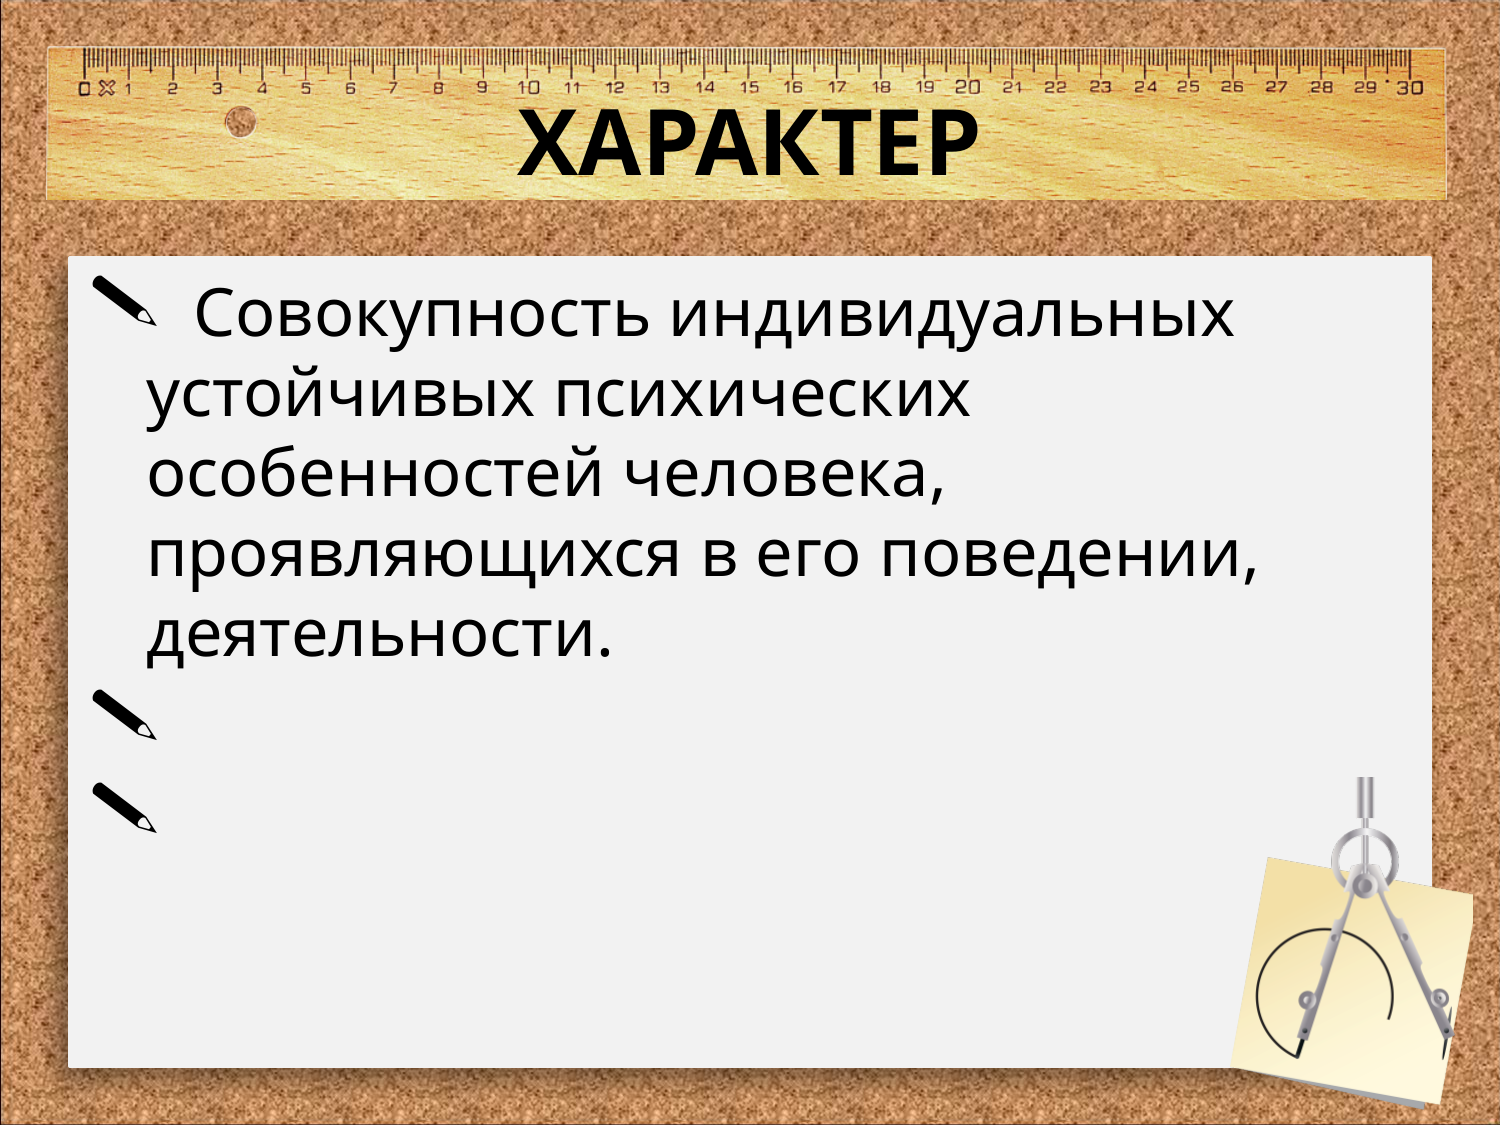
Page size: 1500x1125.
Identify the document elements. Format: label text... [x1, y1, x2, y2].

title ХАРАКТЕР [74, 44, 1426, 233]
picture [0, 0, 1500, 1125]
list Совокупность индивидуальных устойчивых психических особенностей человека, проявляющихся в его поведении, деятельности. [74, 262, 1426, 1006]
